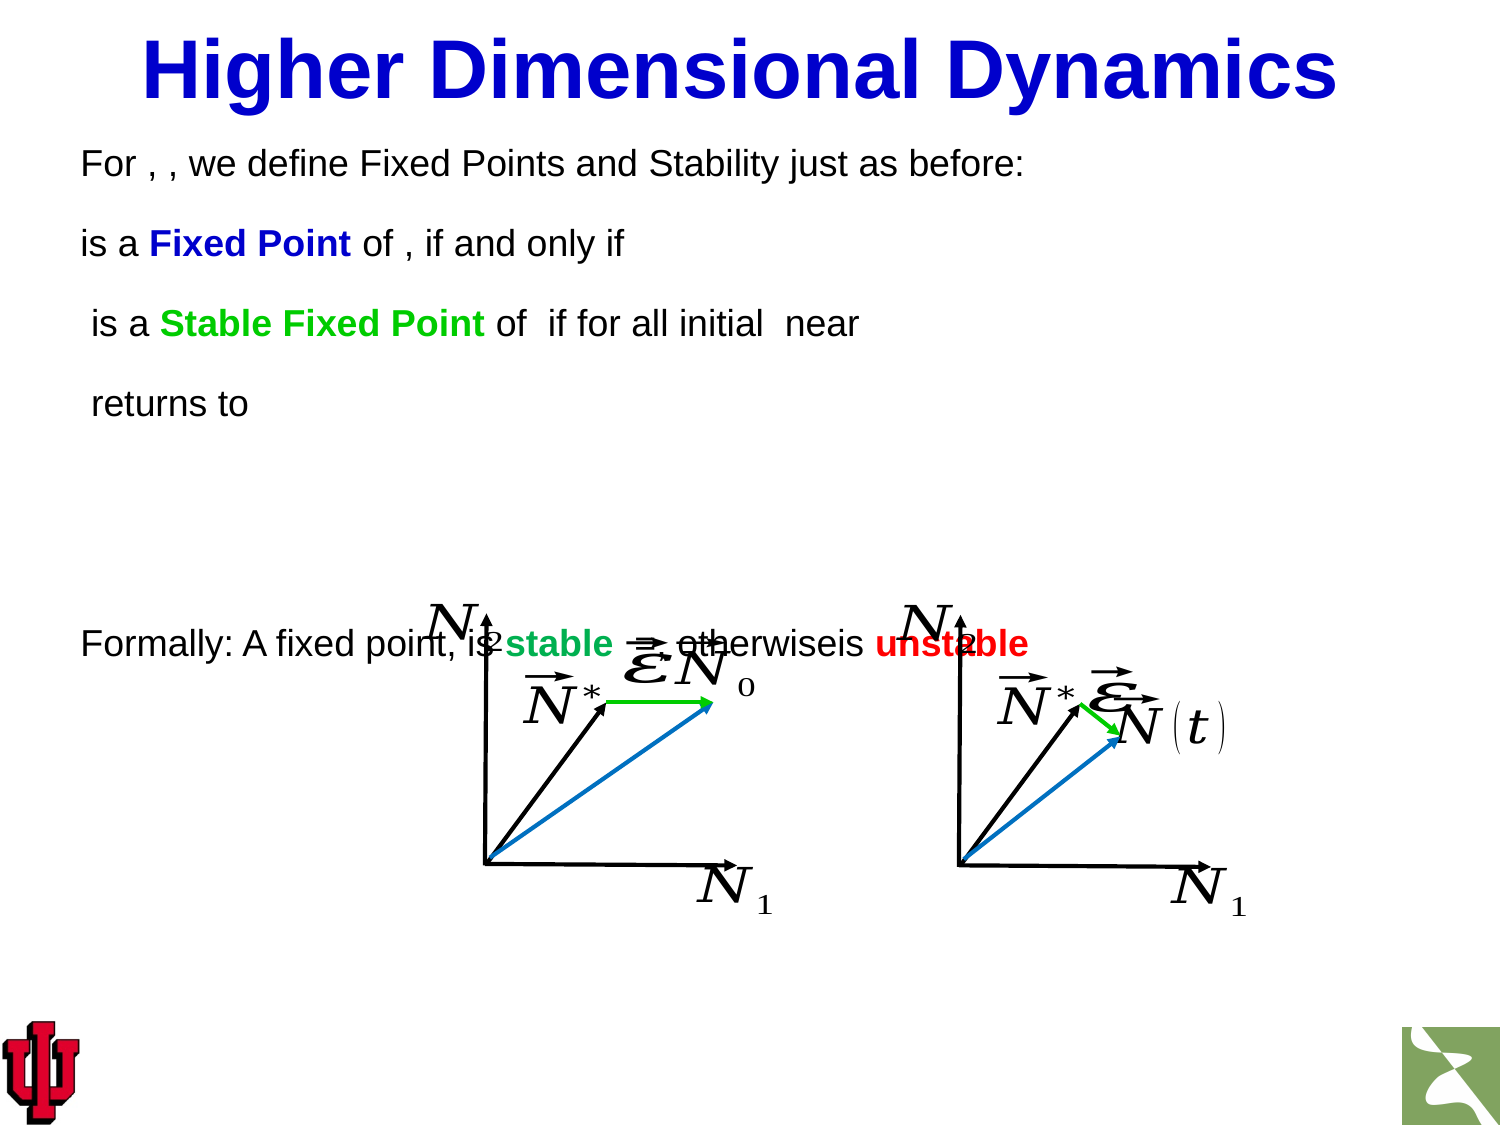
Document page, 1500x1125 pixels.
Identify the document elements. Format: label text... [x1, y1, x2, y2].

title Higher Dimensional Dynamics [65, 10, 1416, 121]
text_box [419, 596, 777, 921]
picture [0, 1020, 80, 1125]
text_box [893, 598, 1251, 923]
picture [1402, 1027, 1500, 1125]
